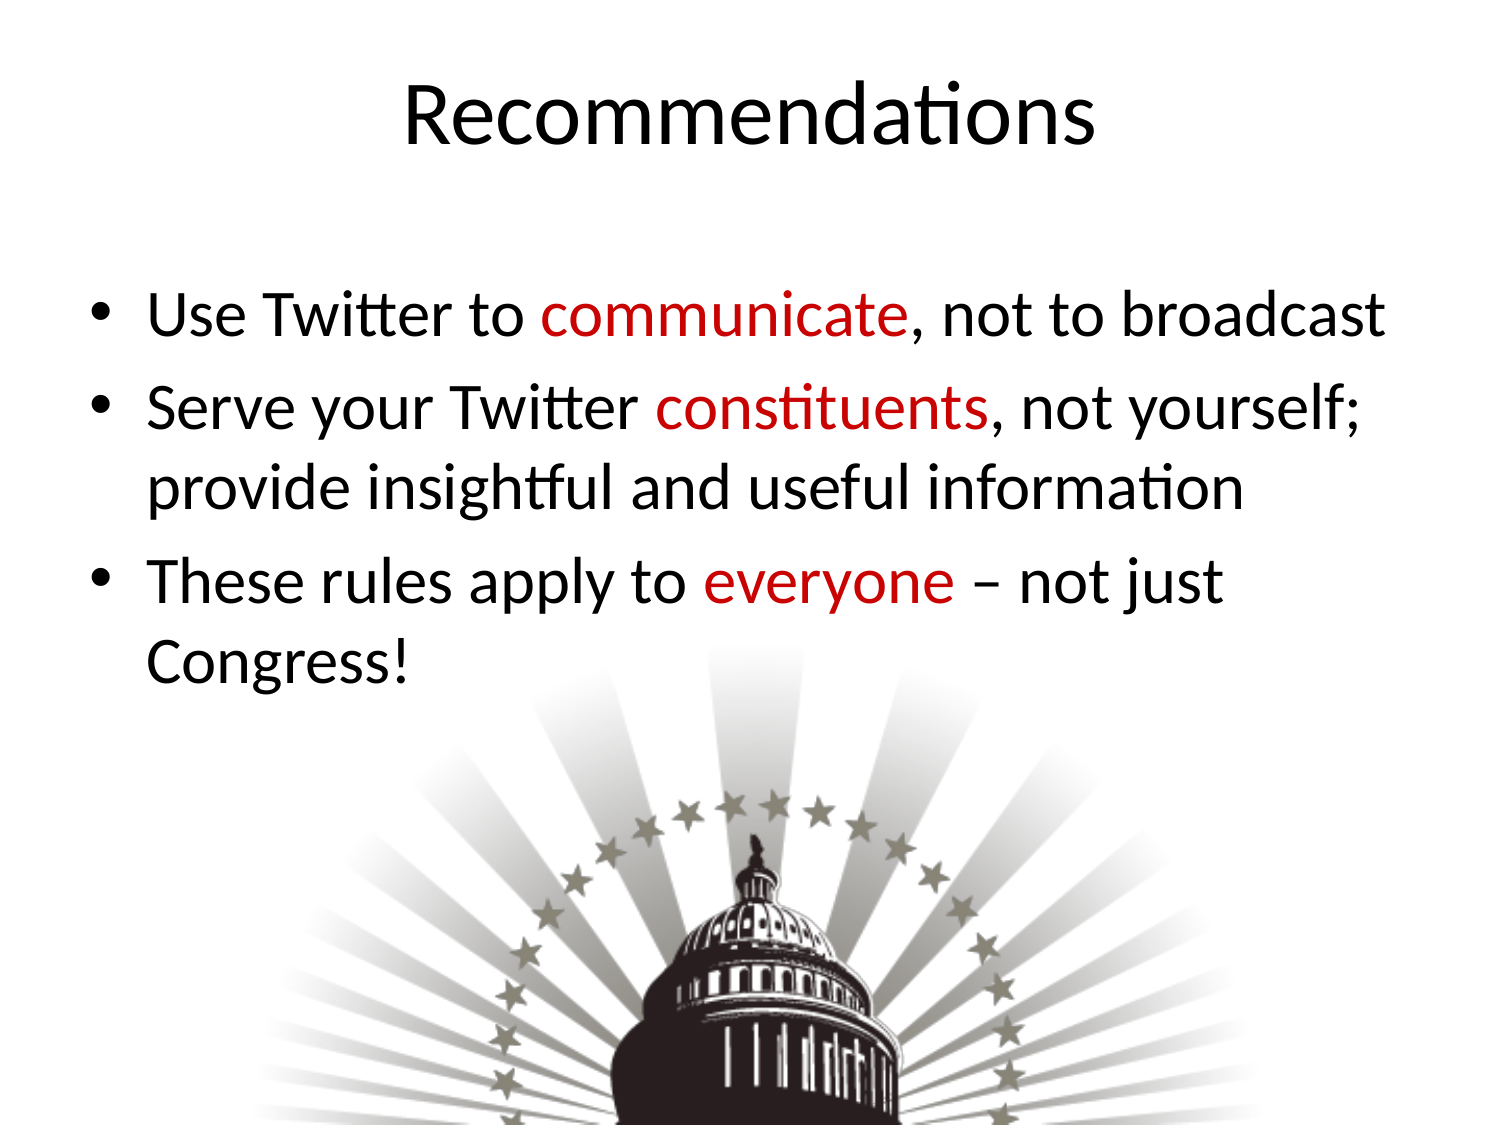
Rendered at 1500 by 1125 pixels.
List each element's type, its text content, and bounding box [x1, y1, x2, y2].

title Recommendations [75, 45, 1425, 233]
picture [198, 603, 1302, 1125]
list Use Twitter to communicate, not to broadcast Serve your Twitter constituents, not yourself; provide insightful and useful information These rules apply to everyone – not just Congress! [75, 262, 1425, 1005]
